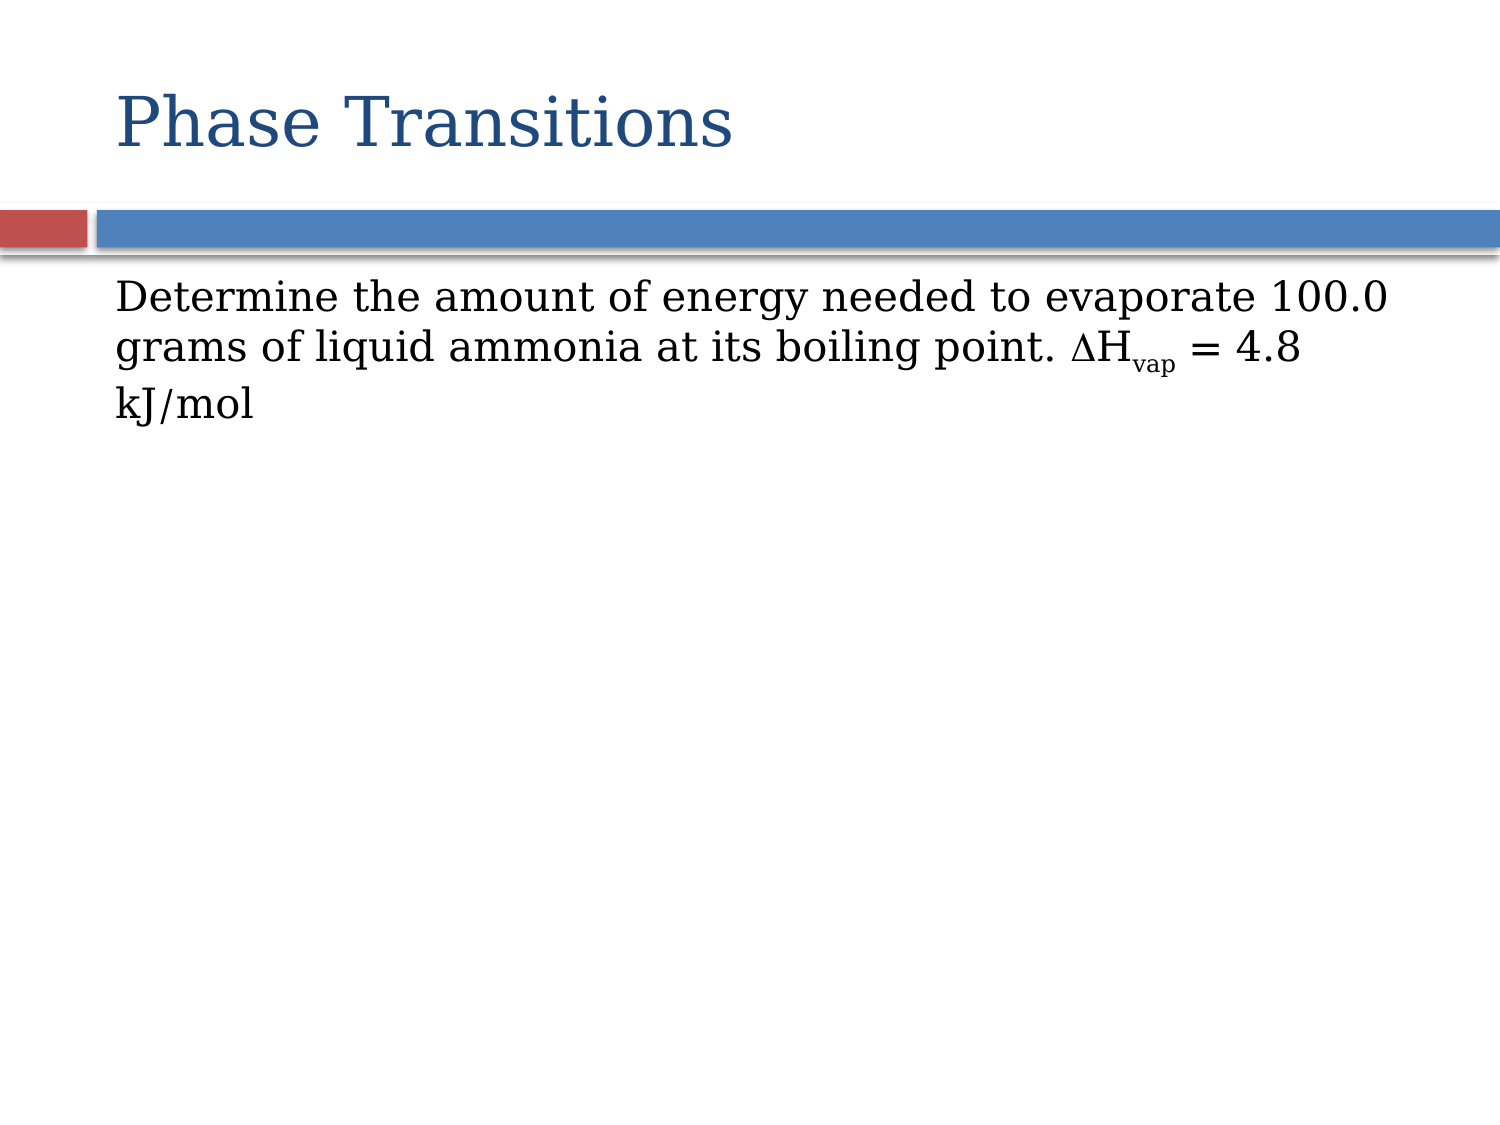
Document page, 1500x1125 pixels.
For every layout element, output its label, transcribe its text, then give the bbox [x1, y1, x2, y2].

list Determine the amount of energy needed to evaporate 100.0 grams of liquid ammonia at its boiling point. DHvap = 4.8 kJ/mol [100, 262, 1438, 1000]
title Phase Transitions [100, 37, 1438, 200]
